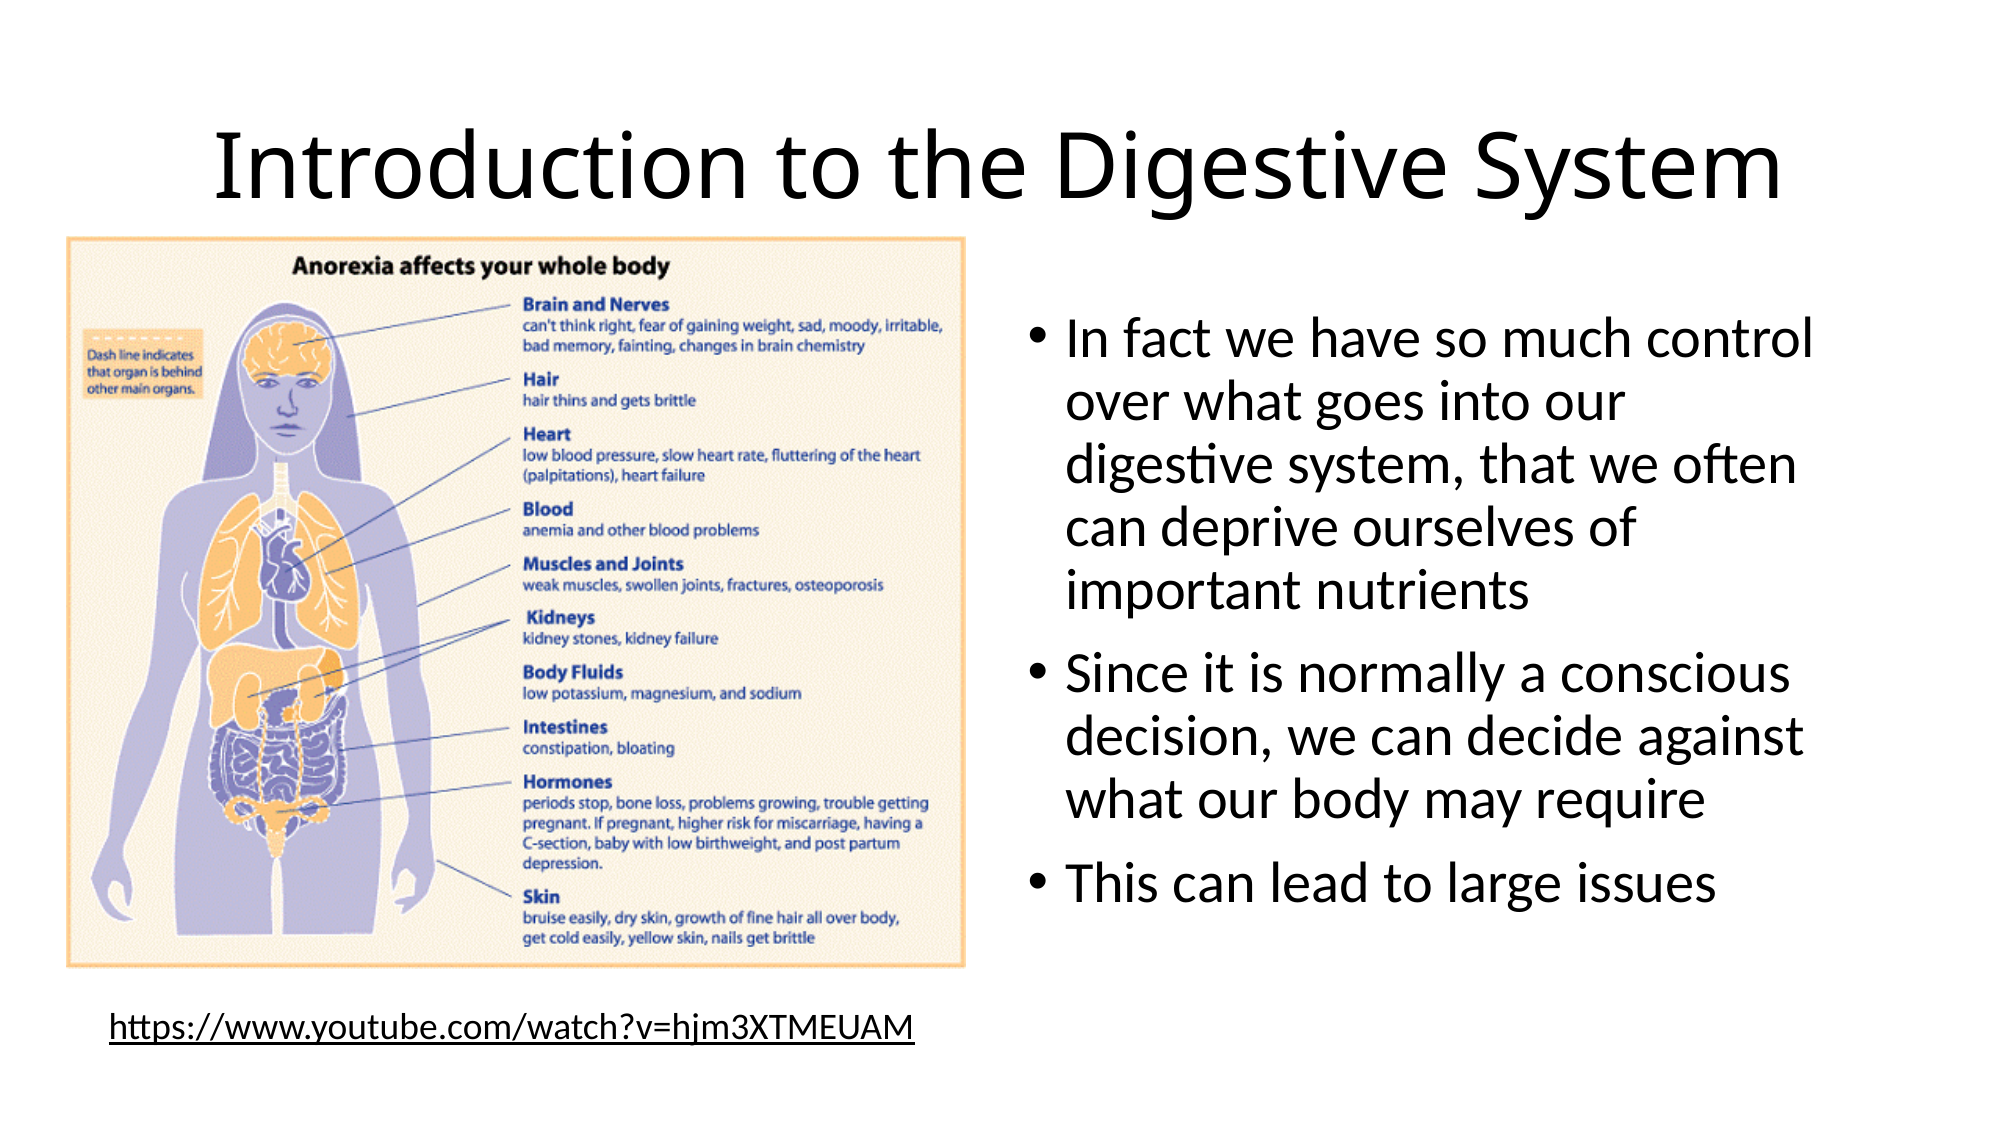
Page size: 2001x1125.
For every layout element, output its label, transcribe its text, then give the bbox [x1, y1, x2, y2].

title Introduction to the Digestive System [137, 59, 1863, 278]
text_box https://www.youtube.com/watch?v=hjm3XTMEUAM [93, 994, 939, 1055]
list In fact we have so much control over what goes into our digestive system, that we often can deprive ourselves of important nutrients Since it is normally a conscious decision, we can decide against what our body may require This can lead to large issues [1012, 299, 1863, 1014]
picture [66, 236, 966, 969]
